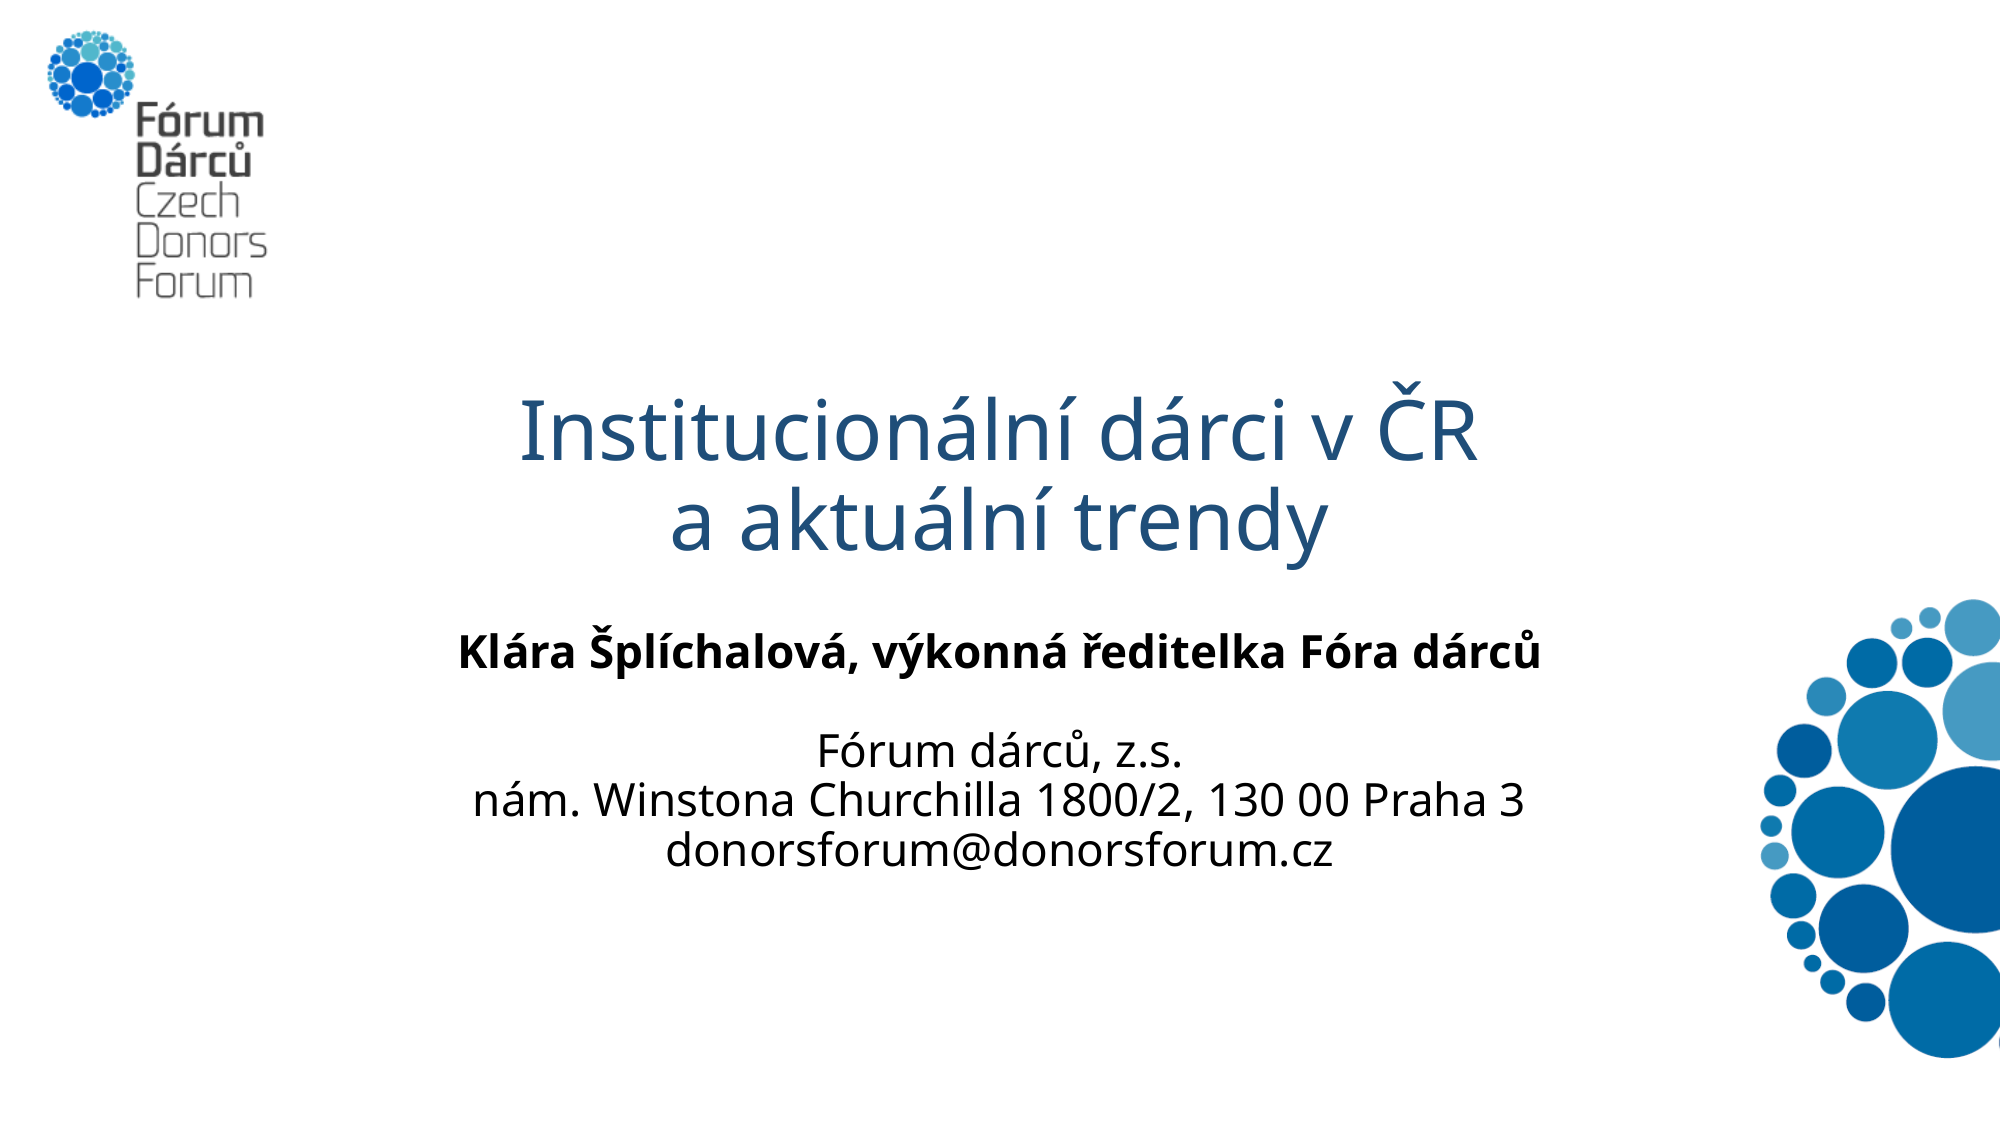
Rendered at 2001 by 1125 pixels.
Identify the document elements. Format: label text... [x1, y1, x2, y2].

picture [1756, 590, 2000, 1059]
subtitle Klára Šplíchalová, výkonná ředitelka Fóra dárců Fórum dárců, z.s. nám. Winstona Churchilla 1800/2, 130 00 Praha 3 donorsforum@donorsforum.cz [249, 621, 1750, 941]
title Institucionální dárci v ČR a aktuální trendy [249, 184, 1750, 576]
picture [0, 0, 348, 348]
